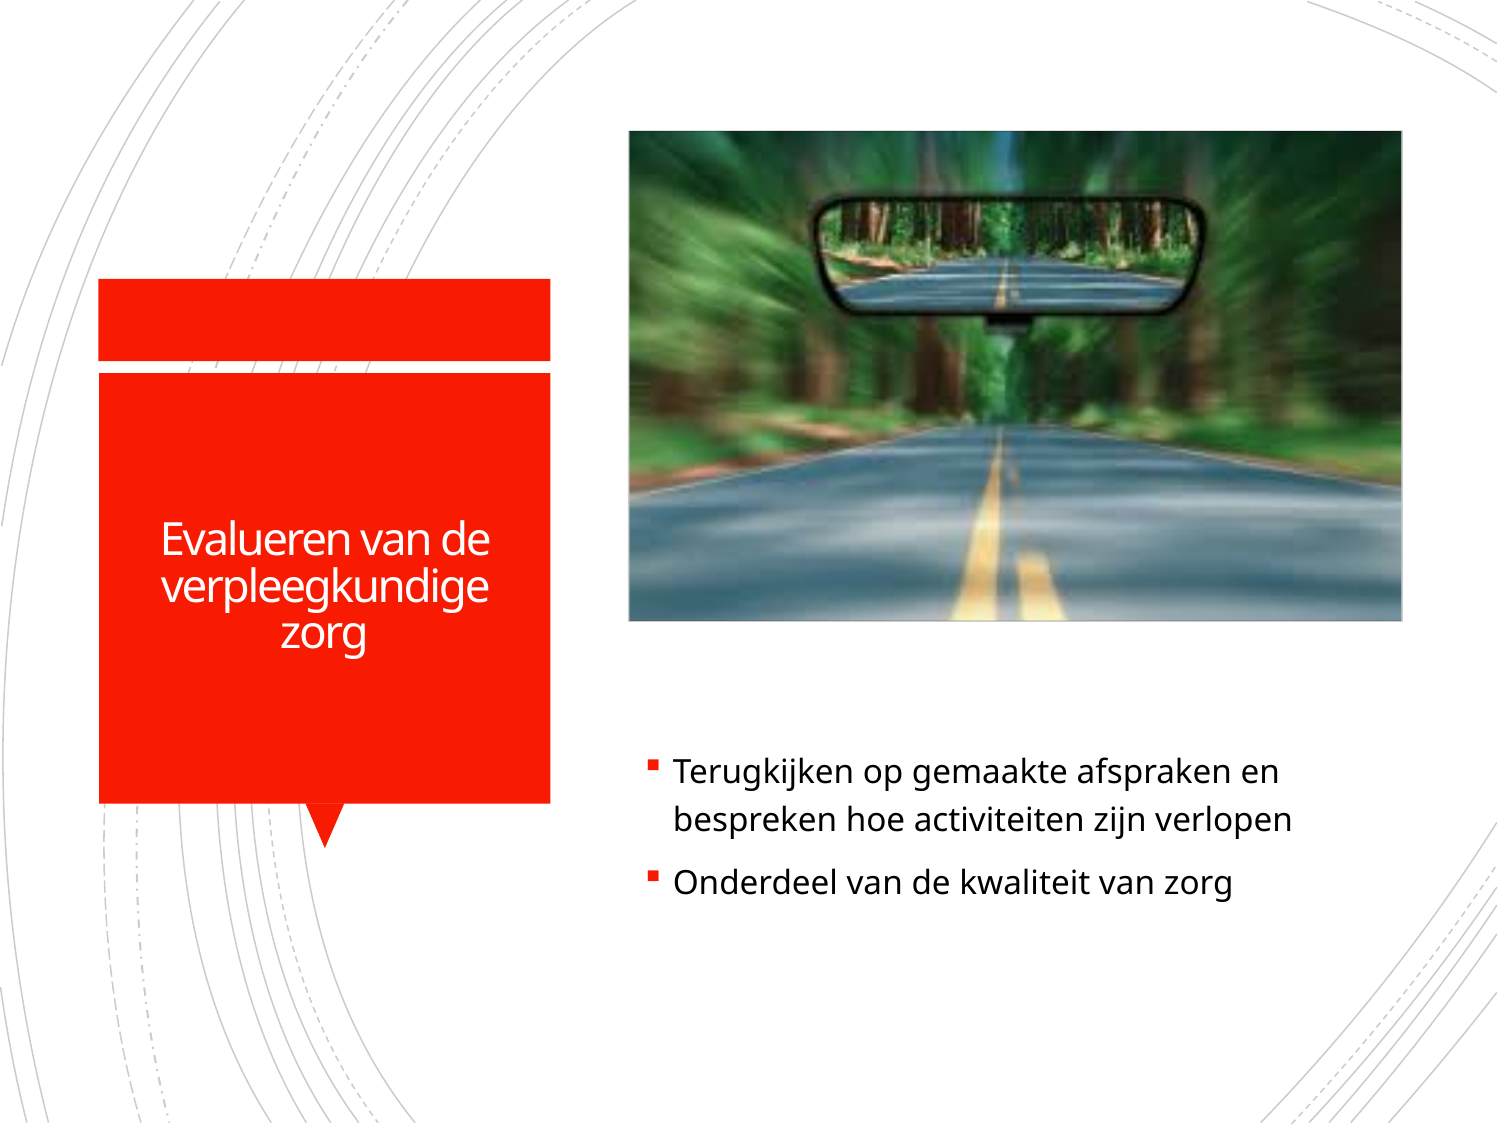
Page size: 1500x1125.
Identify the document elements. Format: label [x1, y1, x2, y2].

text_box [0, 0, 1498, 1125]
picture [629, 131, 1402, 621]
text_box [98, 278, 551, 849]
